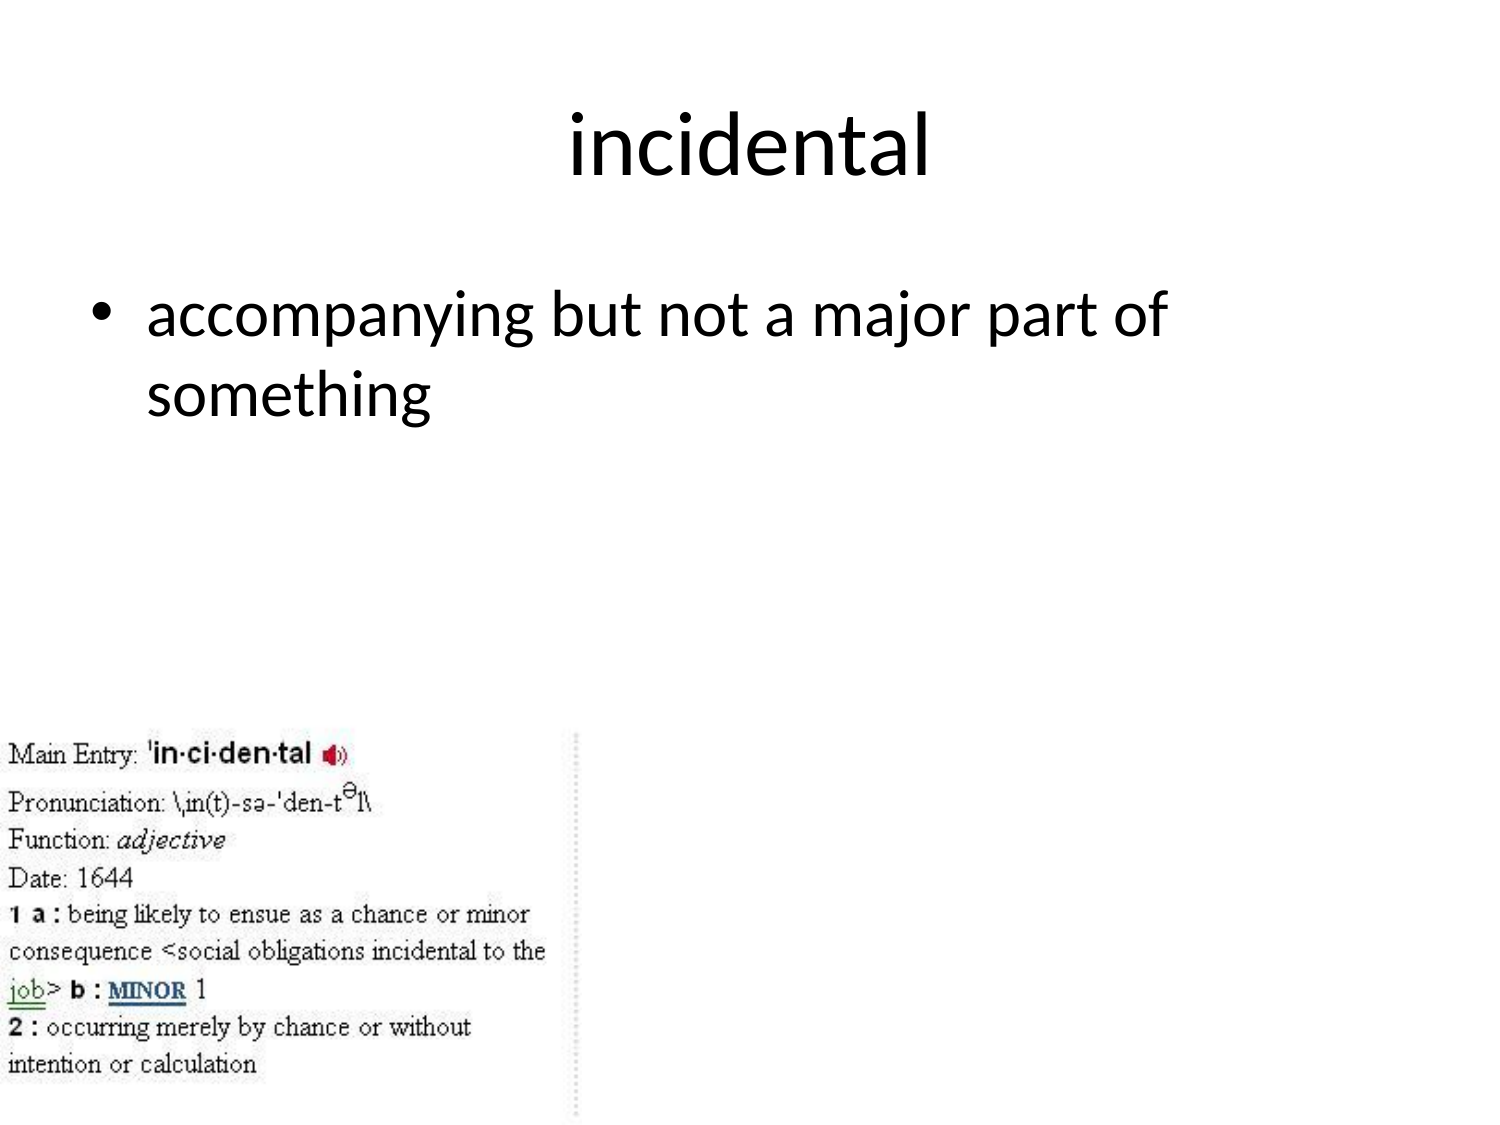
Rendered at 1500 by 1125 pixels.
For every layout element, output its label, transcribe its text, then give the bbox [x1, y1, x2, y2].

list accompanying but not a major part of something [75, 262, 1425, 1005]
picture [0, 699, 583, 1125]
title incidental [75, 45, 1425, 233]
